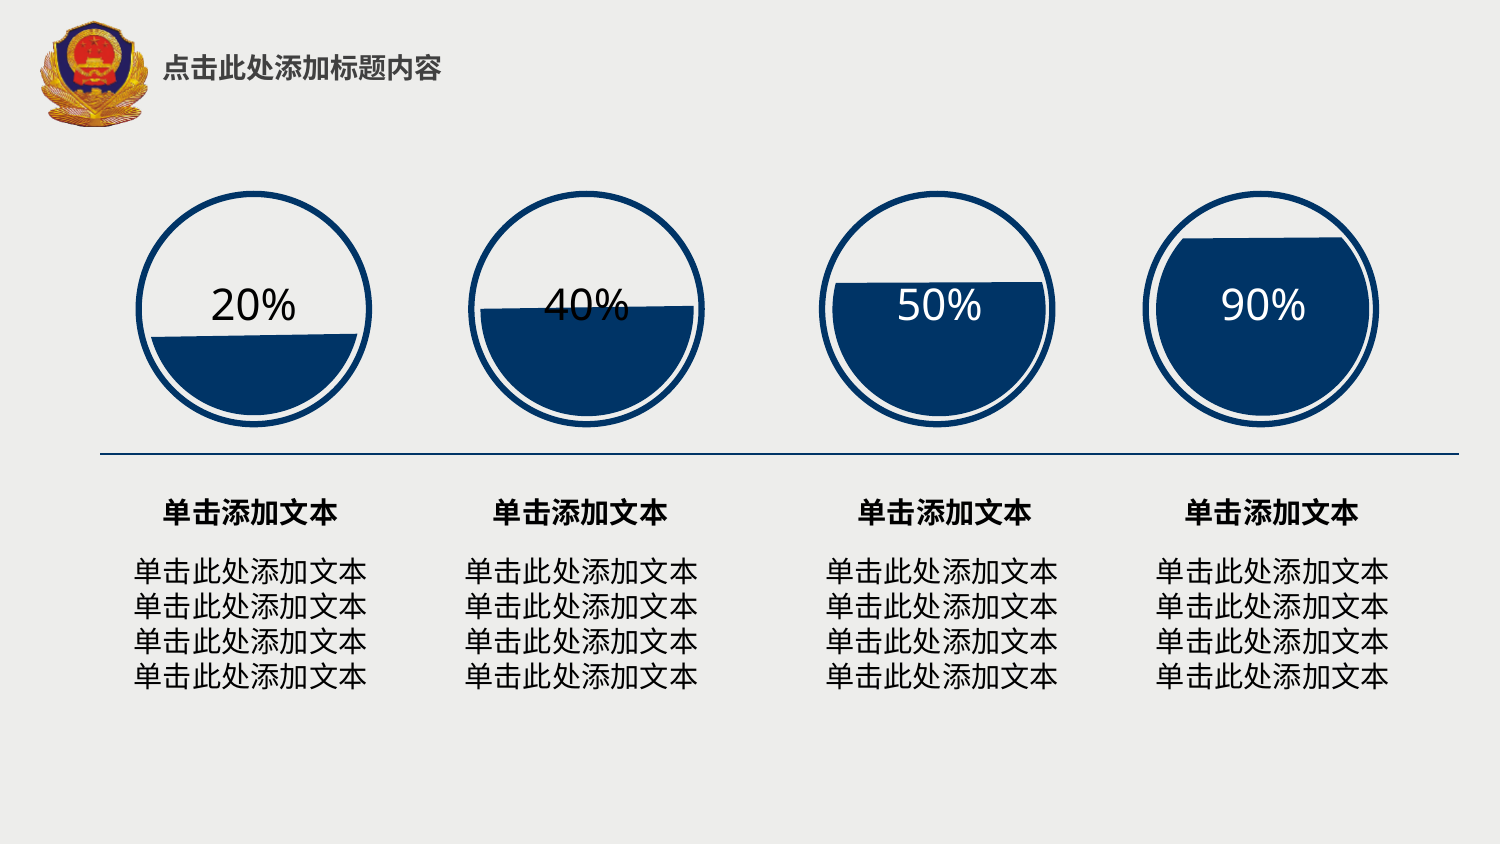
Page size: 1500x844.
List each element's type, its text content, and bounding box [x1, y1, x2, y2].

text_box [803, 486, 1081, 703]
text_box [1145, 193, 1376, 425]
picture [0, 0, 1500, 844]
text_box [822, 193, 1053, 425]
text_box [138, 193, 369, 425]
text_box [471, 193, 702, 425]
text_box 点击此处添加标题内容 [148, 43, 650, 92]
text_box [442, 486, 720, 703]
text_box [1134, 486, 1412, 703]
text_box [112, 486, 390, 703]
